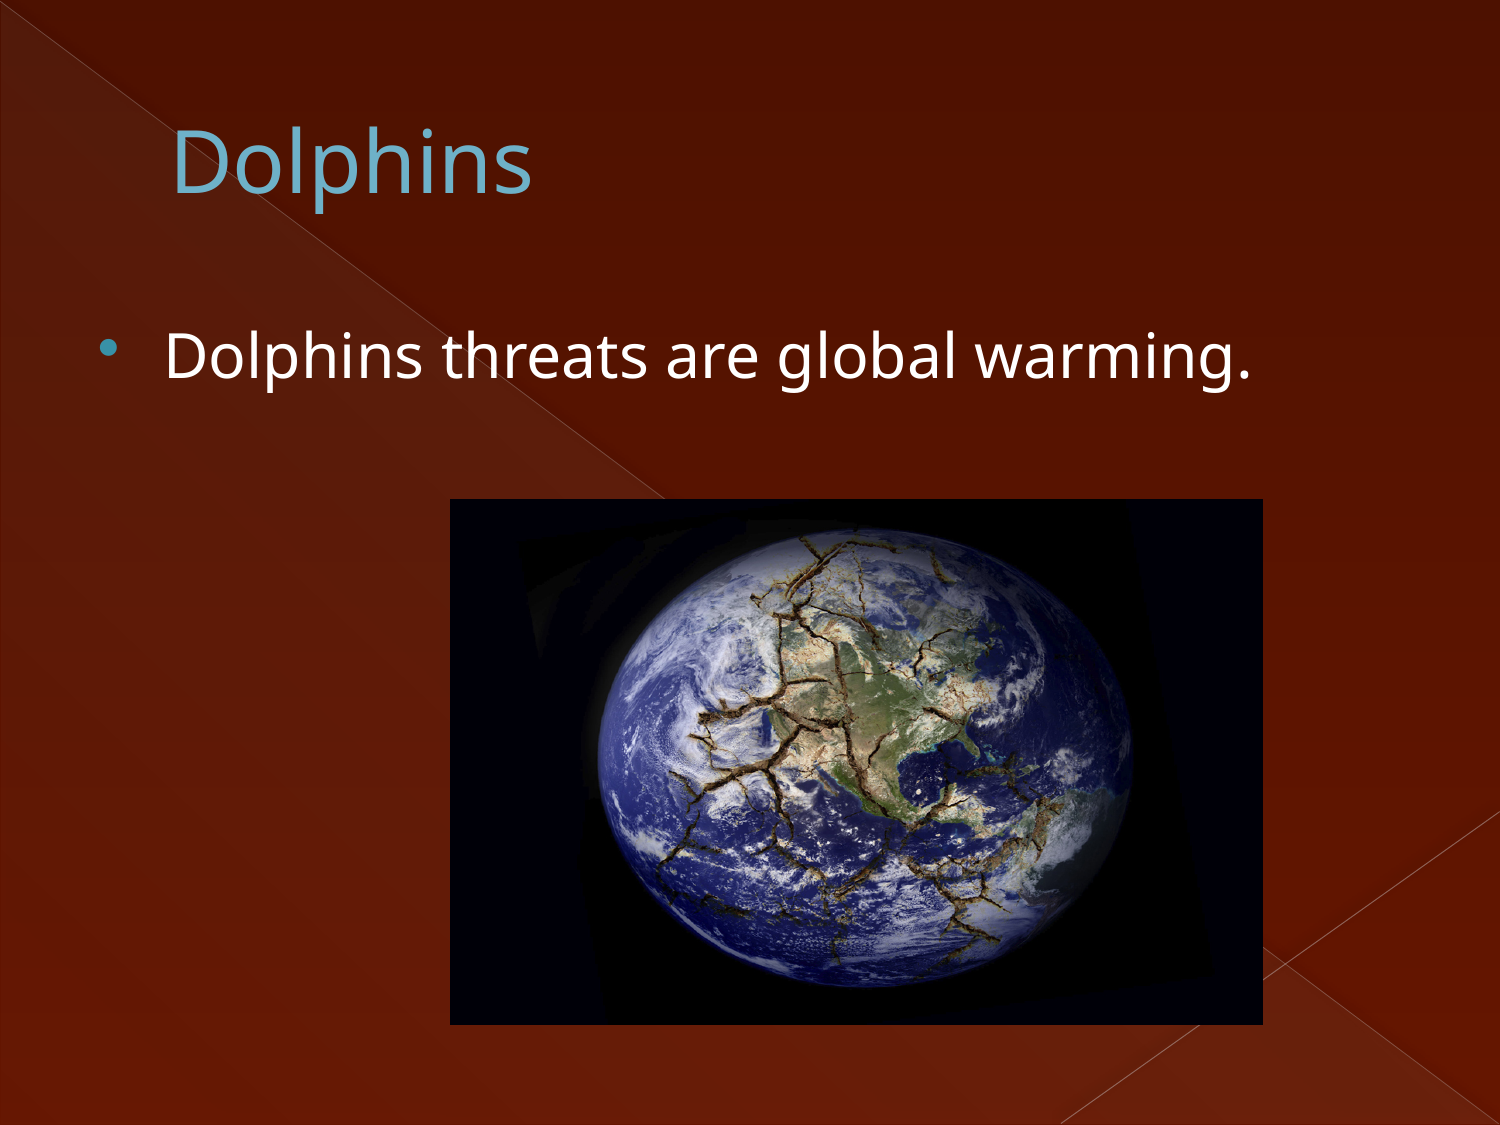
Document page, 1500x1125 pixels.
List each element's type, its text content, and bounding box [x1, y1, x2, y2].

list Dolphins threats are global warming. [75, 308, 1425, 1059]
picture [449, 499, 1263, 1026]
title Dolphins [75, 43, 1425, 274]
